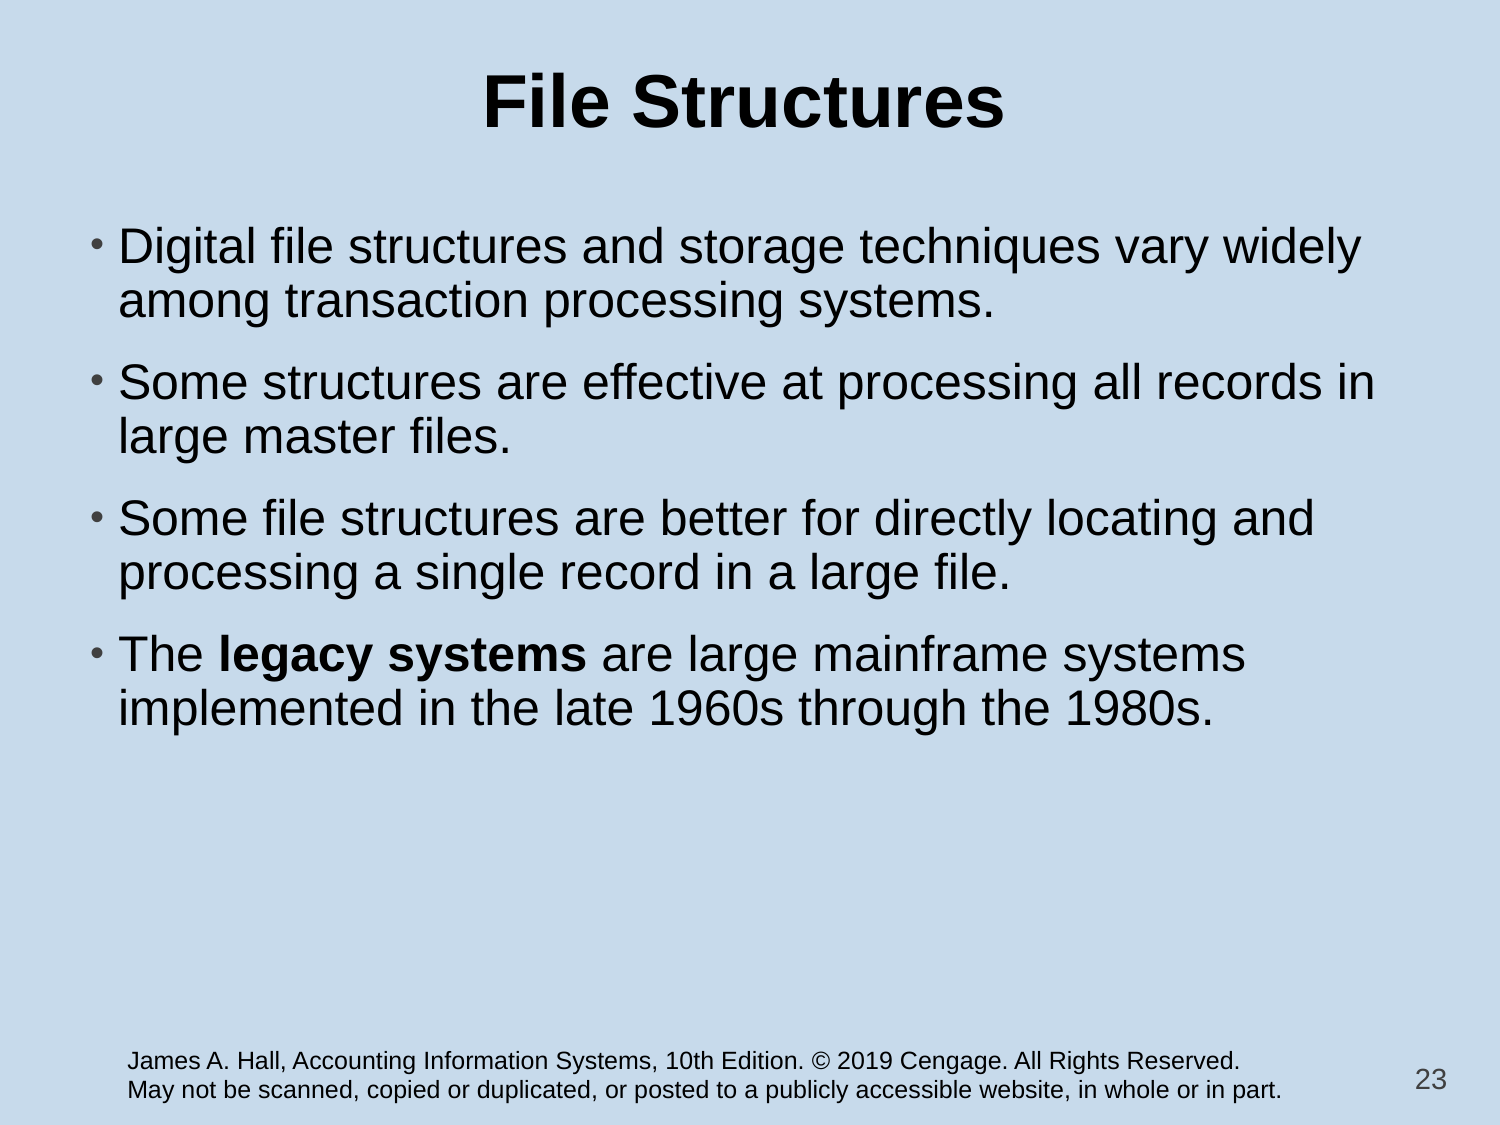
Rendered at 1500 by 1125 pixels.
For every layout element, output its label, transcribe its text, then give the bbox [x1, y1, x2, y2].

slide_number 23 [1400, 1052, 1488, 1113]
list Digital file structures and storage techniques vary widely among transaction processing systems. Some structures are effective at processing all records in large master files. Some file structures are better for directly locating and processing a single record in a large file. The legacy systems are large mainframe systems implemented in the late 1960s through the 1980s. [75, 212, 1426, 1000]
title File Structures [69, 62, 1420, 188]
